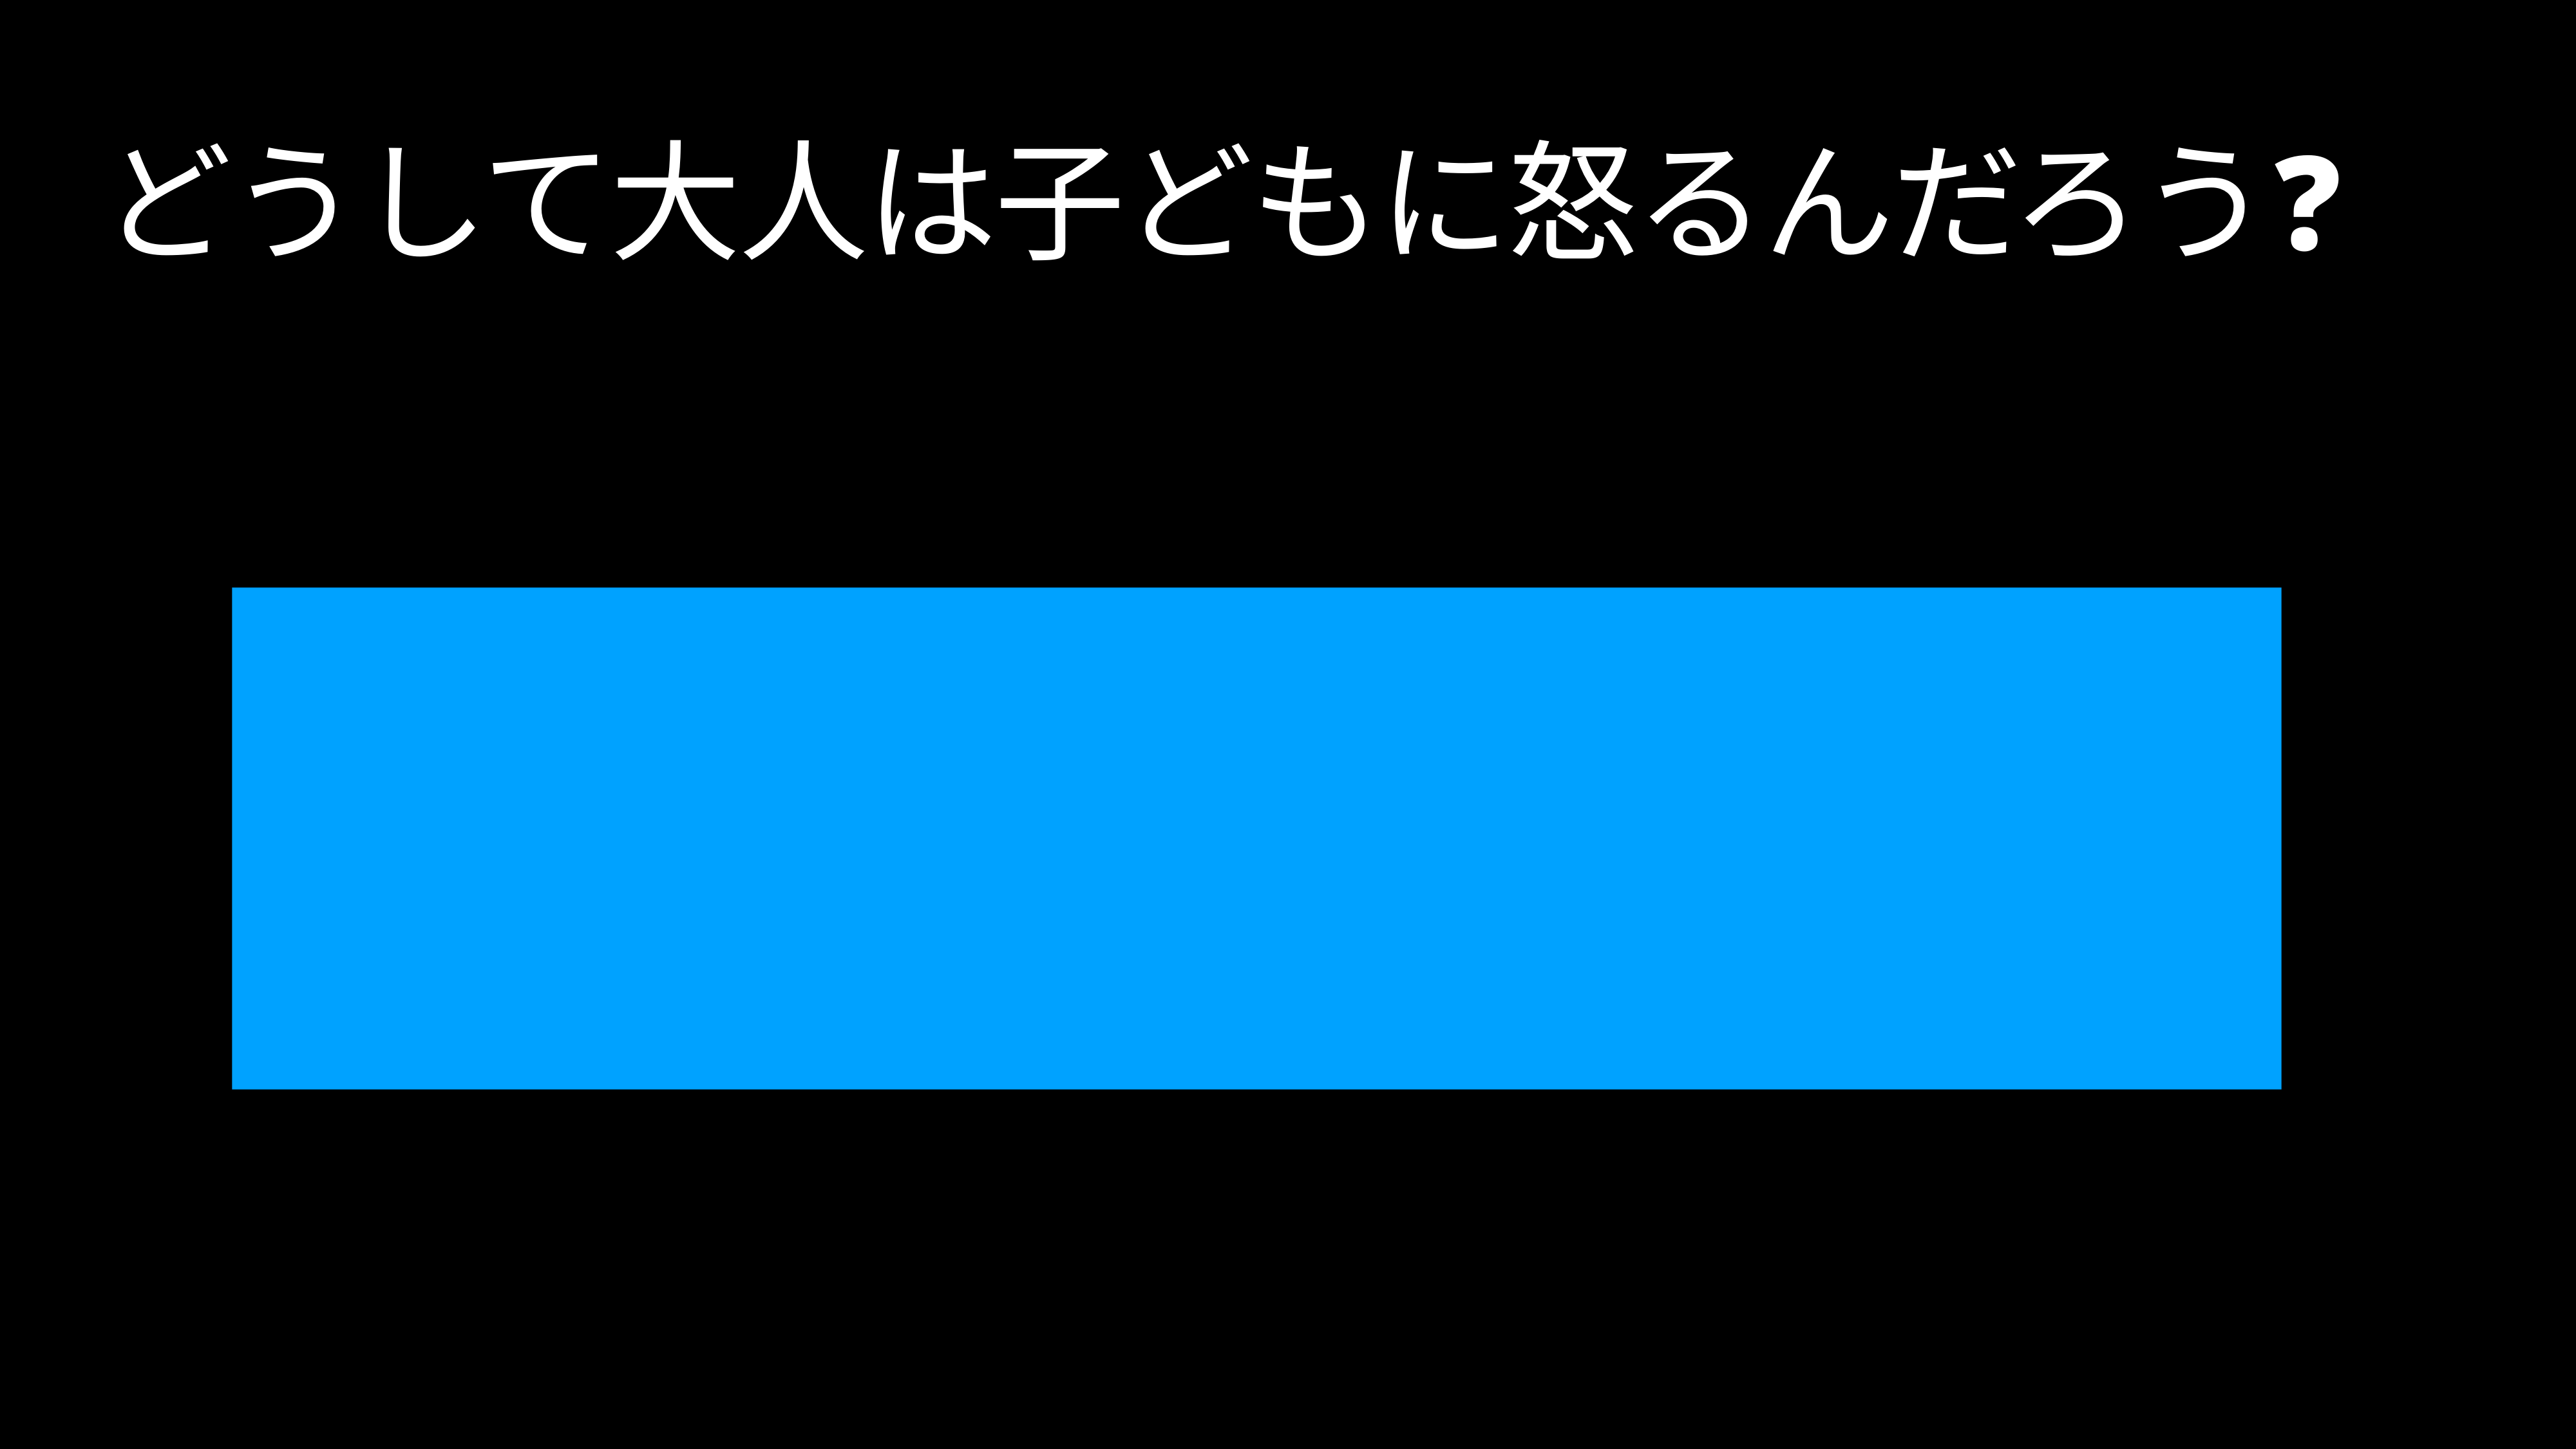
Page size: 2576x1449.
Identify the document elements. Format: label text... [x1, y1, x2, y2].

title どうして大人は子どもに怒るんだろう❓ [95, 60, 2418, 365]
text_box [232, 587, 2282, 1090]
